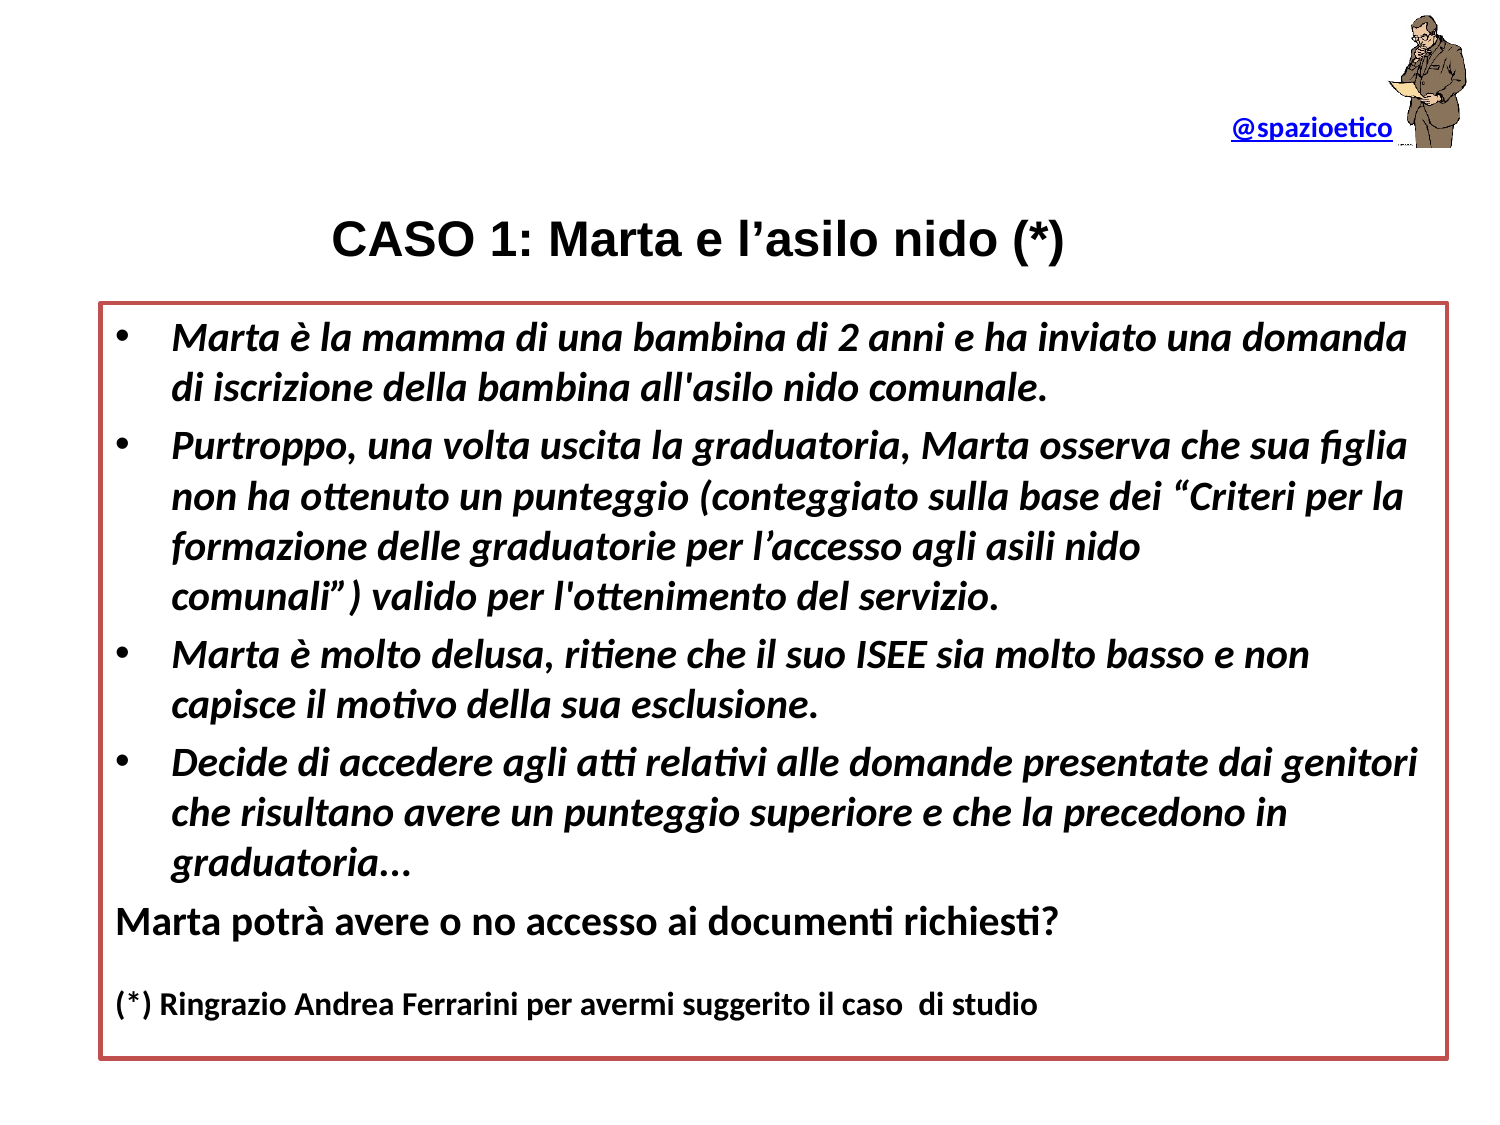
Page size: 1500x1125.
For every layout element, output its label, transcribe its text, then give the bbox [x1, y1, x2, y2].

text_box Marta è la mamma di una bambina di 2 anni e ha inviato una domanda di iscrizione della bambina all'asilo nido comunale. Purtroppo, una volta uscita la graduatoria, Marta osserva che sua figlia non ha ottenuto un punteggio (conteggiato sulla base dei “Criteri per la formazione delle graduatorie per l’accesso agli asili nido comunali”) valido per l'ottenimento del servizio. Marta è molto delusa, ritiene che il suo ISEE sia molto basso e non capisce il motivo della sua esclusione. Decide di accedere agli atti relativi alle domande presentate dai genitori che risultano avere un punteggio superiore e che la precedono in graduatoria... Marta potrà avere o no accesso ai documenti richiesti? (*) Ringrazio Andrea Ferrarini per avermi suggerito il caso di studio [98, 301, 1449, 1061]
title CASO 1: Marta e l’asilo nido (*) [23, 184, 1374, 289]
picture [1372, 7, 1488, 148]
